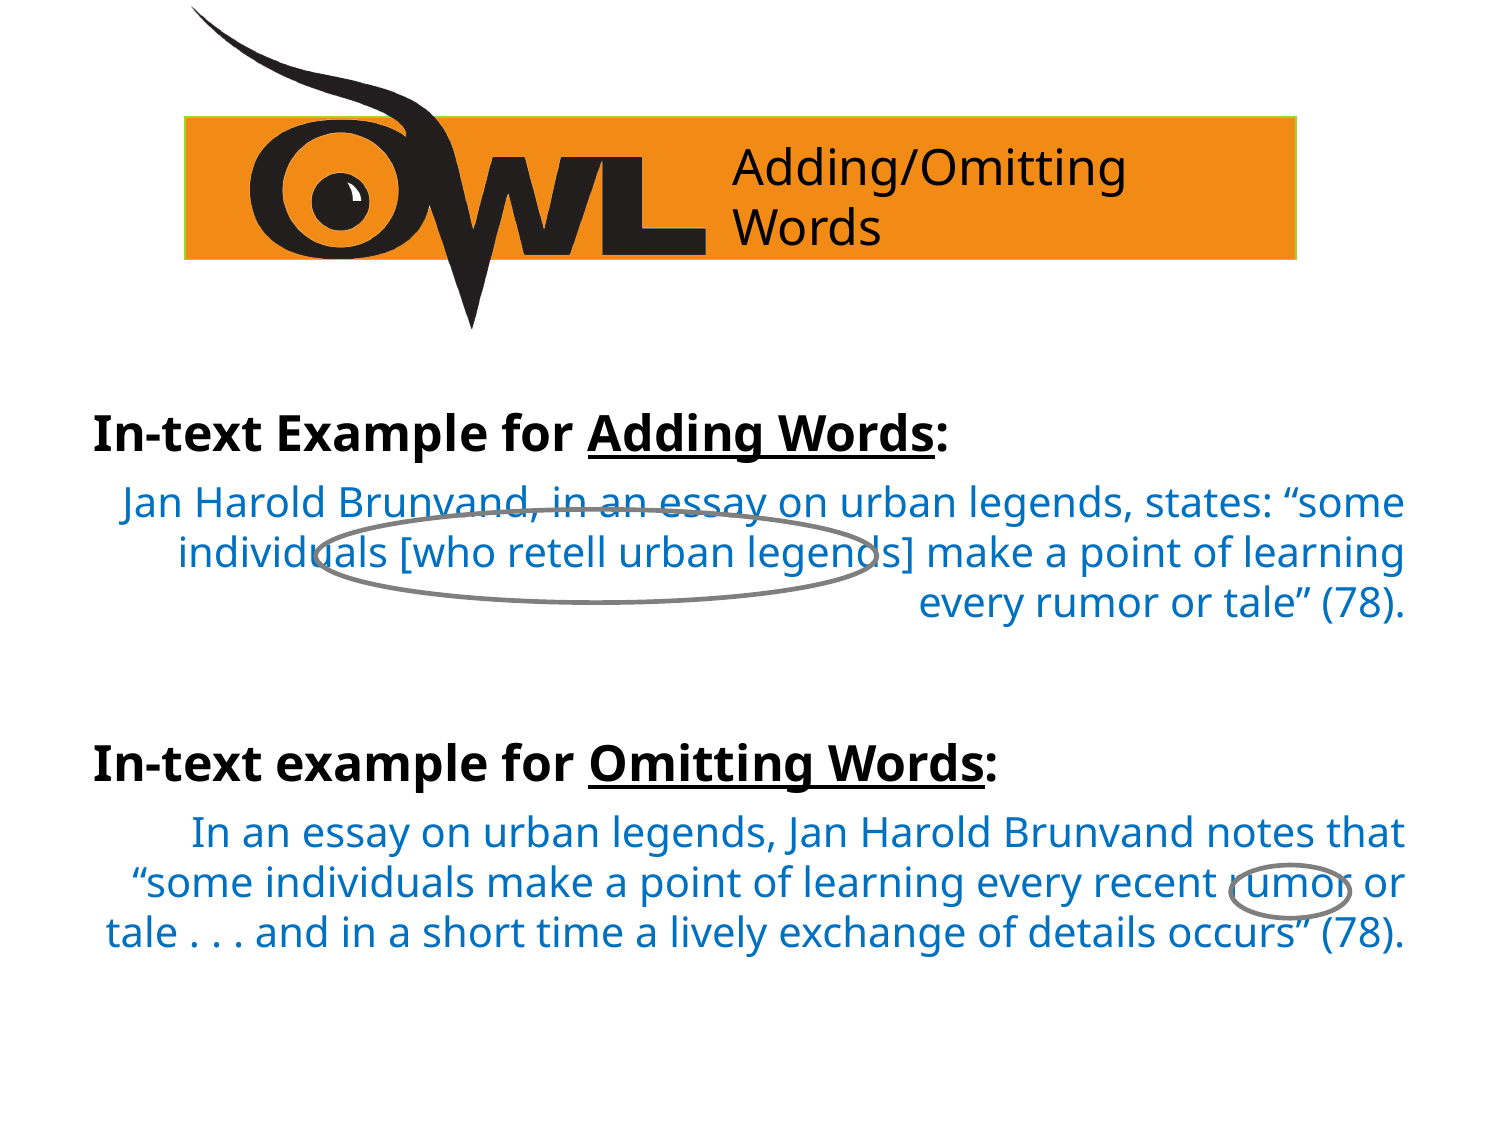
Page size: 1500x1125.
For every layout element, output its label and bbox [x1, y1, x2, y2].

text_box [184, 0, 1297, 332]
text_box [78, 363, 1422, 970]
